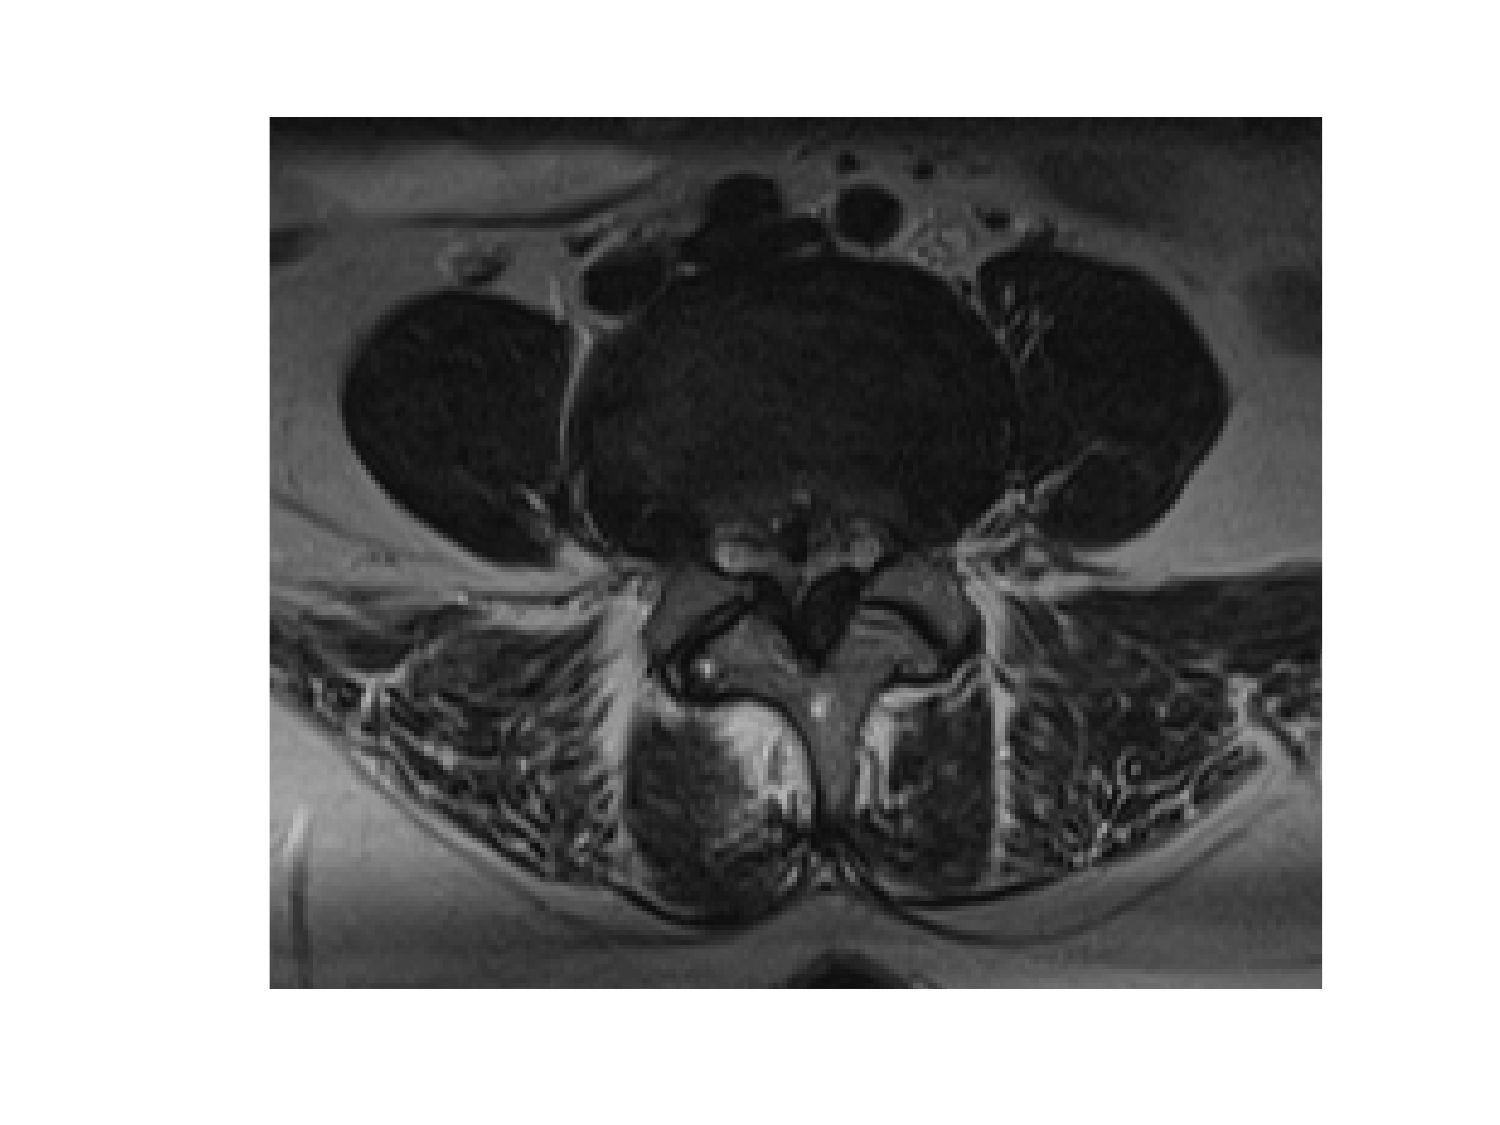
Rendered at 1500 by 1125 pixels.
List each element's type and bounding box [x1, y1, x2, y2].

picture [269, 116, 1323, 989]
